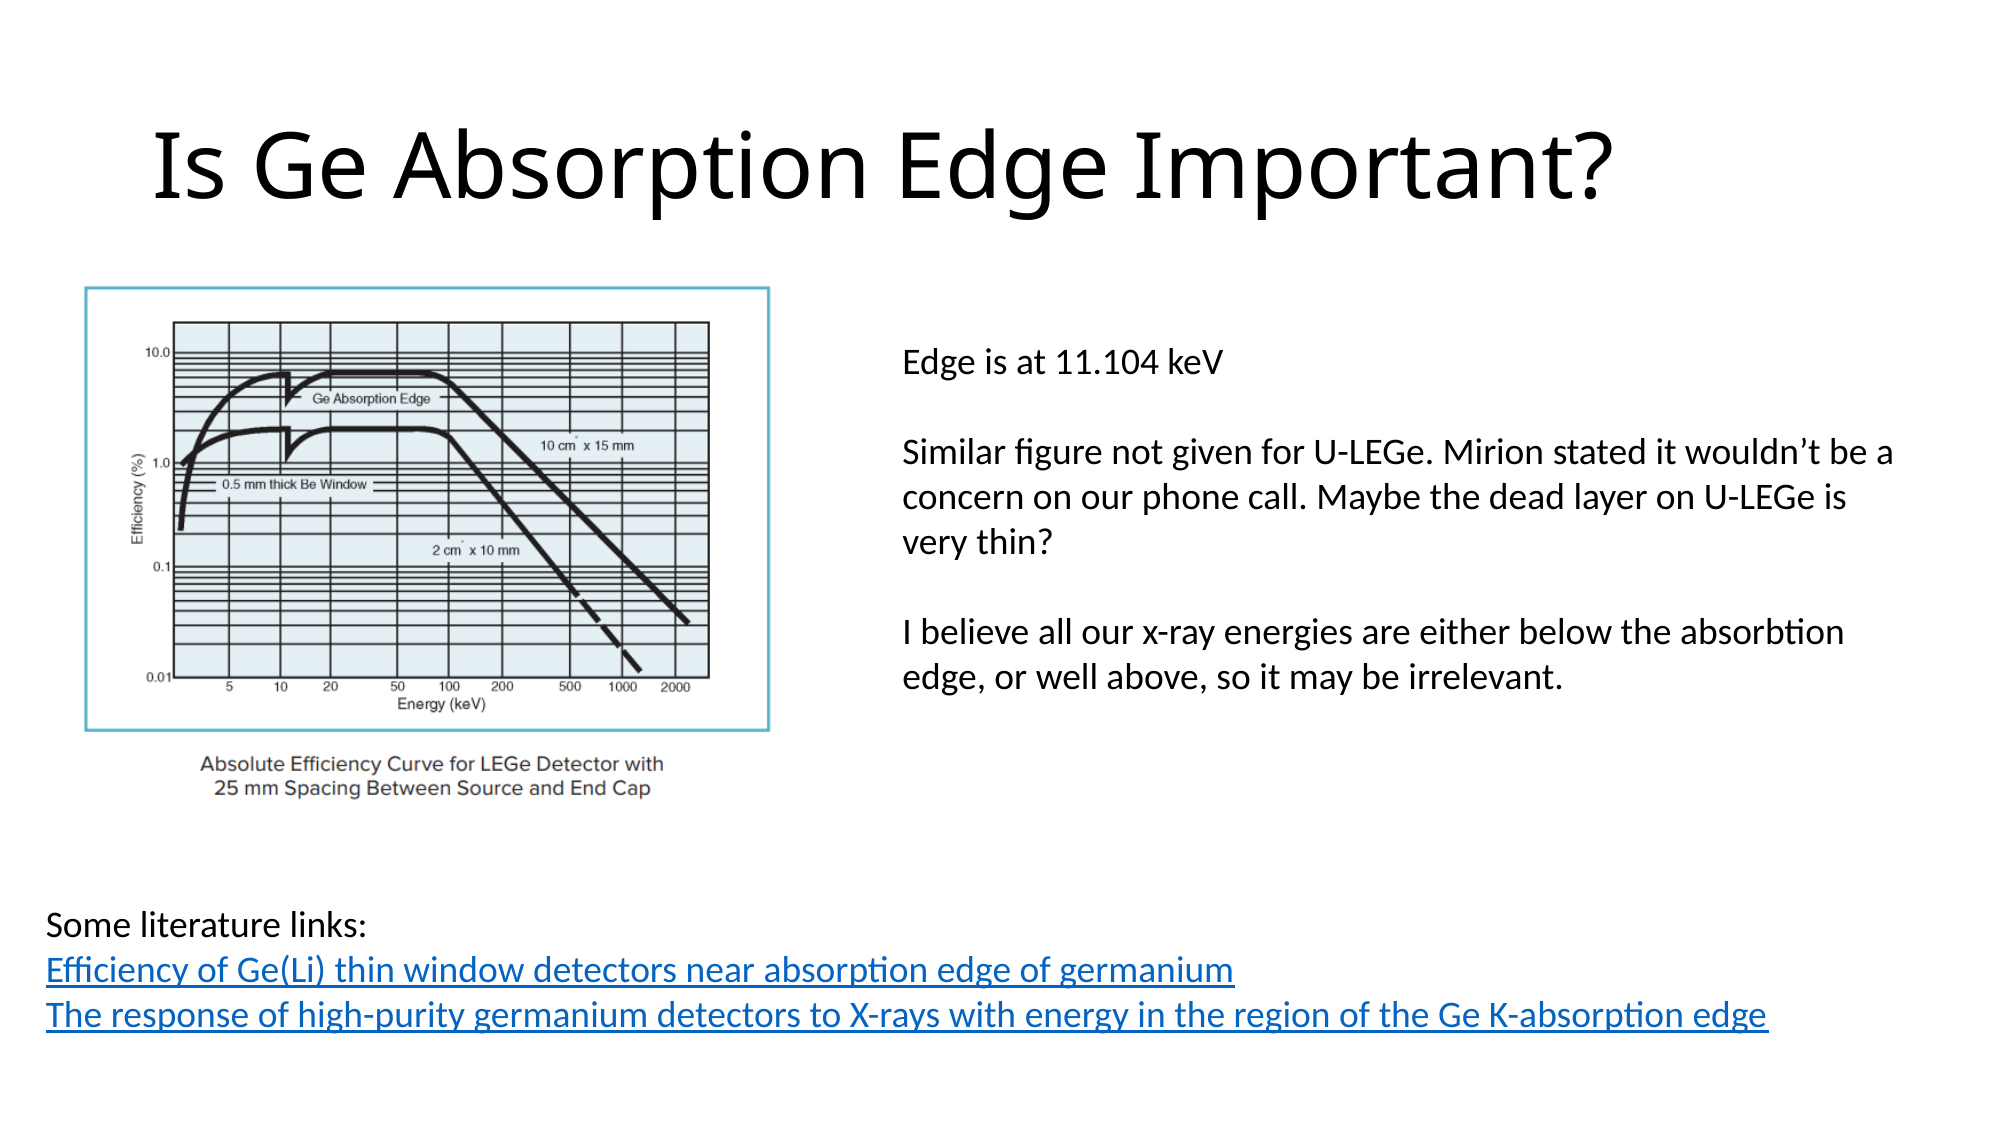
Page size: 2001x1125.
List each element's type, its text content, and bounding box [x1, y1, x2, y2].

picture [57, 255, 789, 827]
title Is Ge Absorption Edge Important? [137, 59, 1863, 278]
text_box Some literature links: Efficiency of Ge(Li) thin window detectors near absorption edge of germanium The response of high-purity germanium detectors to X-rays with energy in the region of the Ge K-absorption edge [31, 892, 1829, 1043]
text_box Edge is at 11.104 keV Similar figure not given for U-LEGe. Mirion stated it wouldn’t be a concern on our phone call. Maybe the dead layer on U-LEGe is very thin? I believe all our x-ray energies are either below the absorbtion edge, or well above, so it may be irrelevant. [887, 329, 1937, 705]
